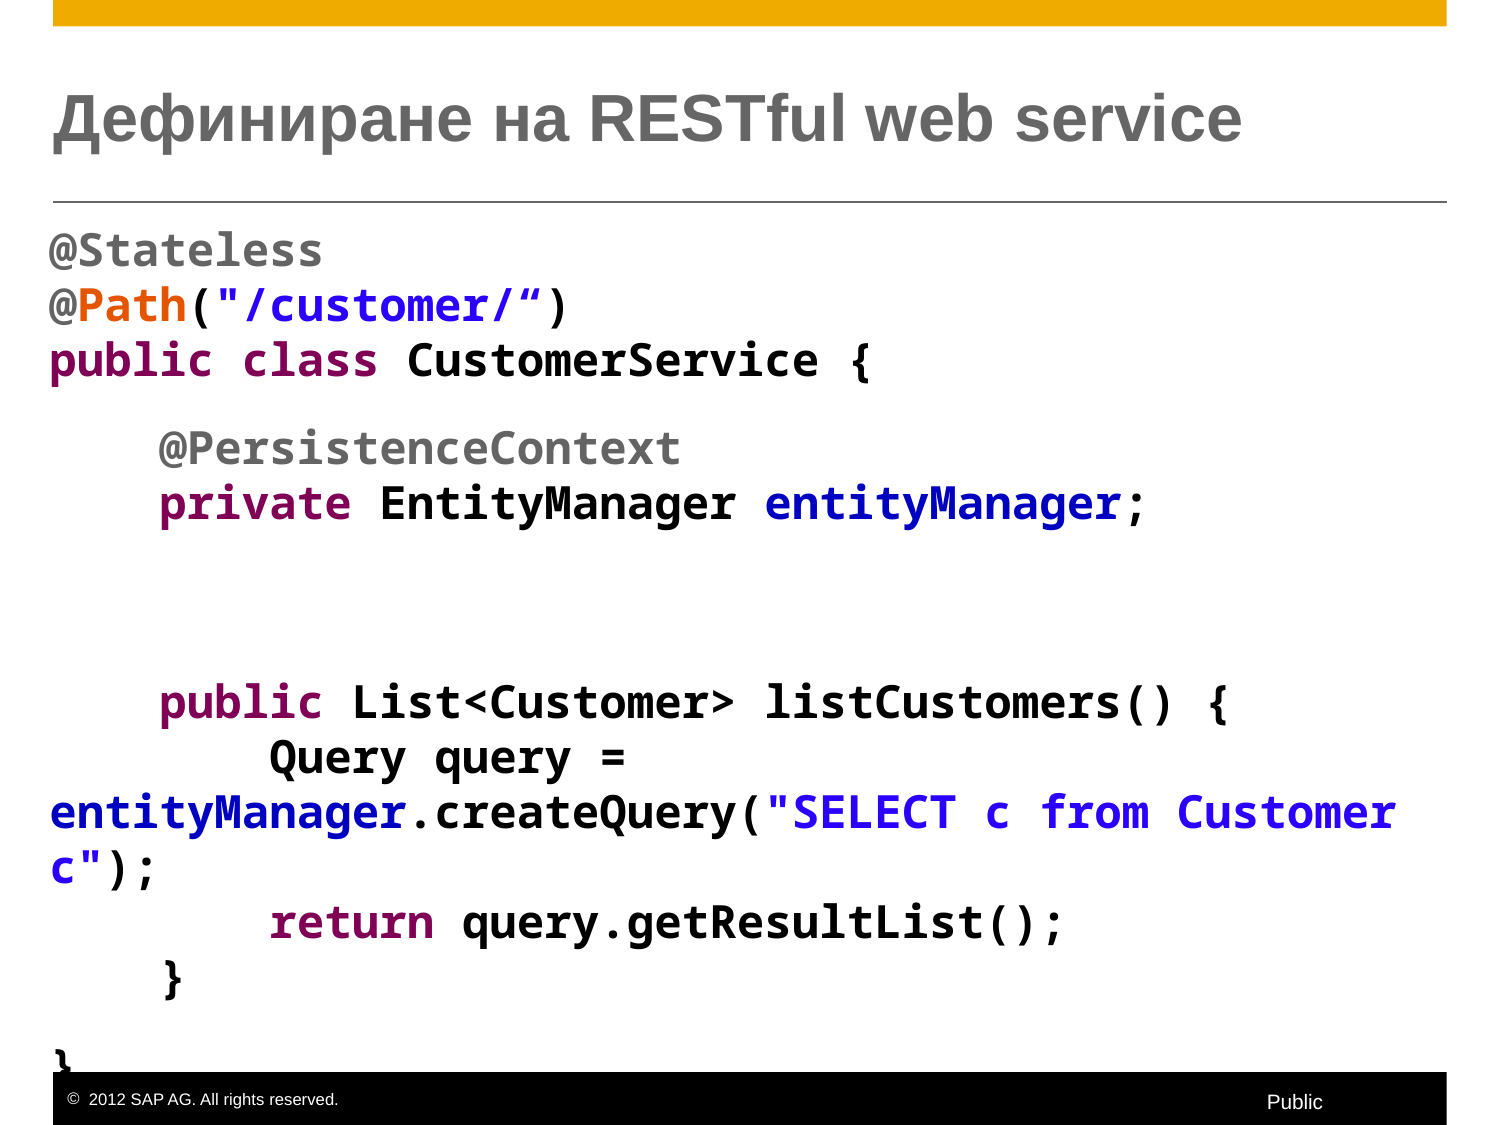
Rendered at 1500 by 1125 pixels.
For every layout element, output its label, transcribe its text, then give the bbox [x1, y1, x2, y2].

title Дефиниране на RESTful web service [53, 53, 1447, 178]
list @Stateless @Path("/customer/“) public class CustomerService { @PersistenceContext private EntityManager entityManager; public List<Customer> listCustomers() { Query query = entityManager.createQuery("SELECT c from Customer c"); return query.getResultList(); } } [49, 220, 1443, 1064]
